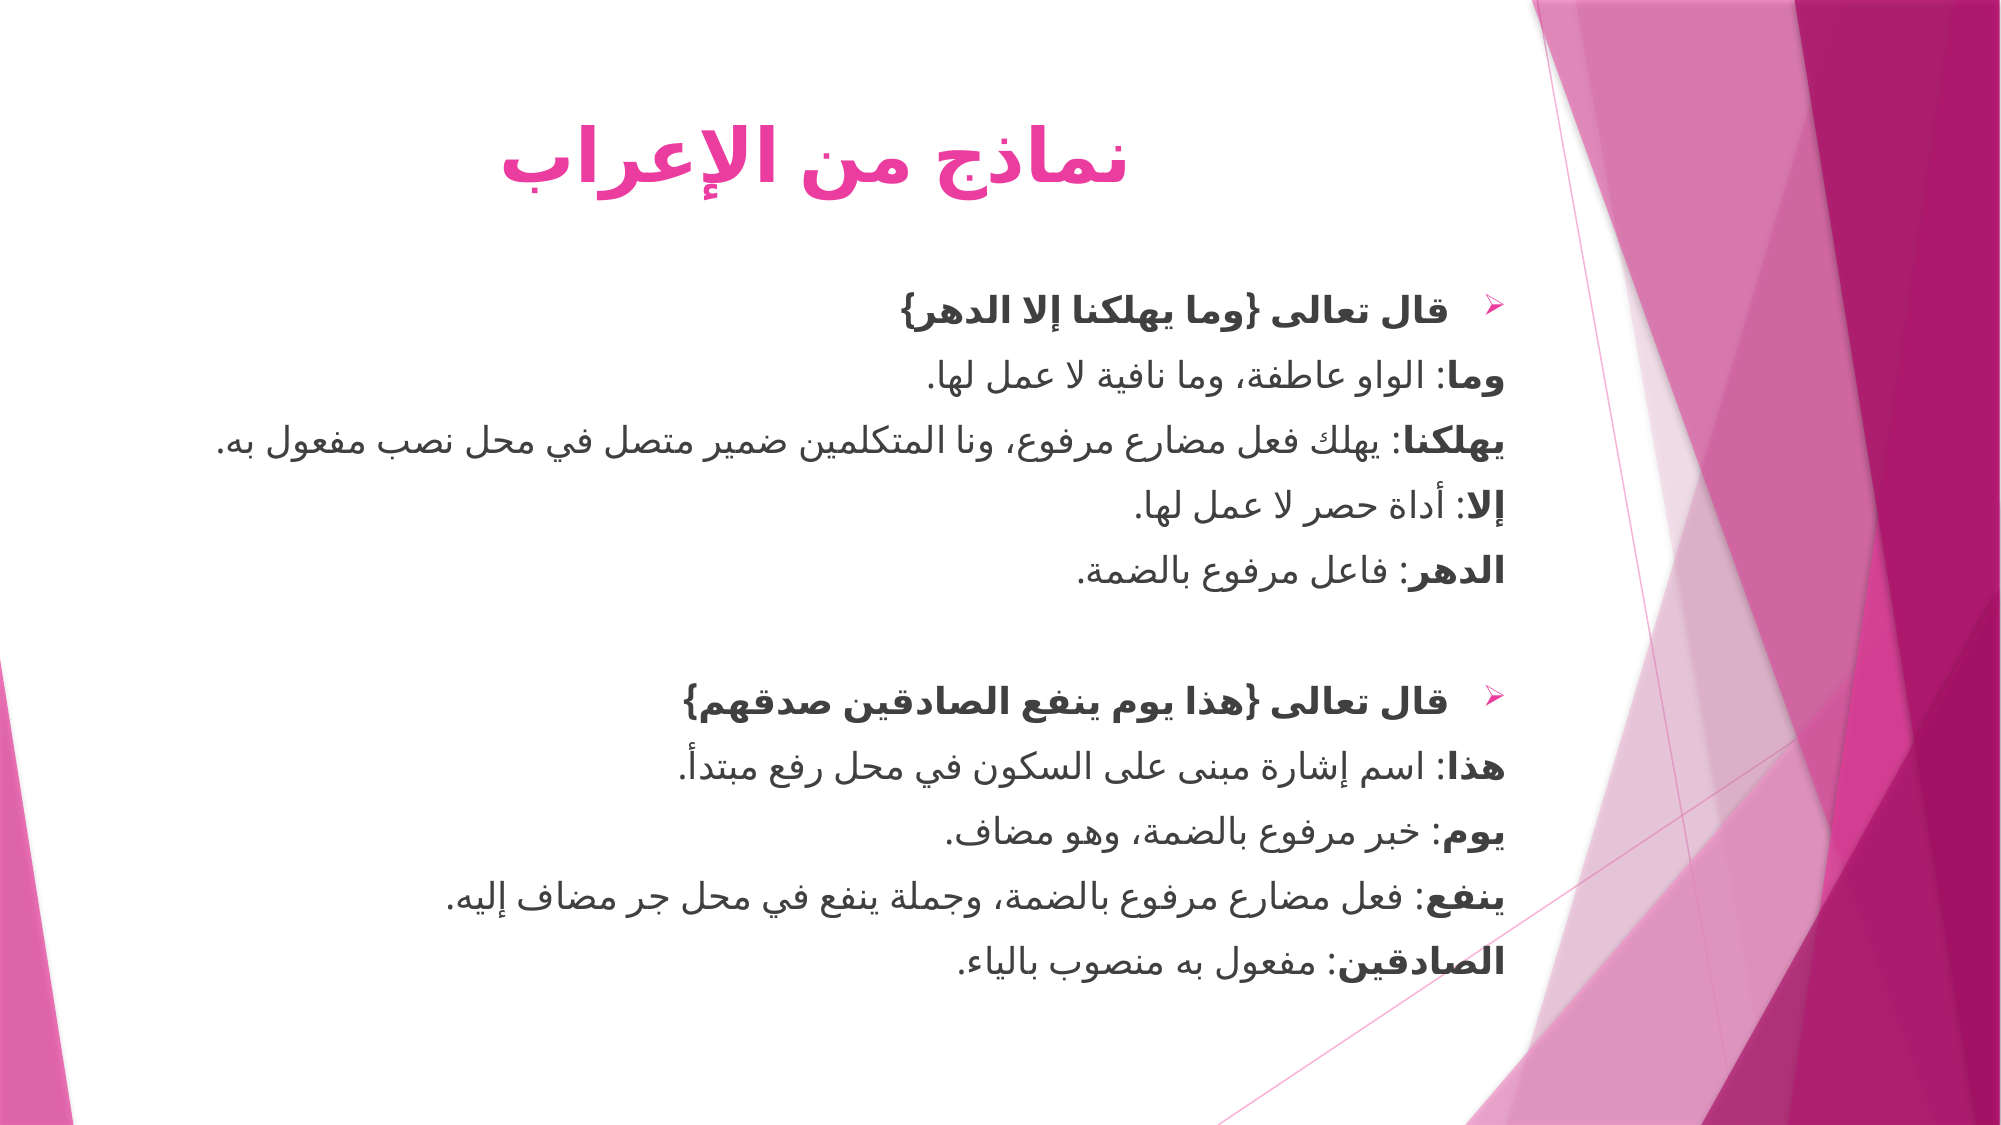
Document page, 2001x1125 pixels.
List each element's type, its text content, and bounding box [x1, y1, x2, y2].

list قال تعالى {وما يهلكنا إلا الدهر} وما: الواو عاطفة، وما نافية لا عمل لها. يهلكنا: يهلك فعل مضارع مرفوع، ونا المتكلمين ضمير متصل في محل نصب مفعول به. إلا: أداة حصر لا عمل لها. الدهر: فاعل مرفوع بالضمة. قال تعالى {هذا يوم ينفع الصادقين صدقهم} هذا: اسم إشارة مبنى على السكون في محل رفع مبتدأ. يوم: خبر مرفوع بالضمة، وهو مضاف. ينفع: فعل مضارع مرفوع بالضمة، وجملة ينفع في محل جر مضاف إليه. الصادقين: مفعول به منصوب بالياء. [111, 279, 1522, 991]
title نماذج من الإعراب [111, 99, 1522, 279]
